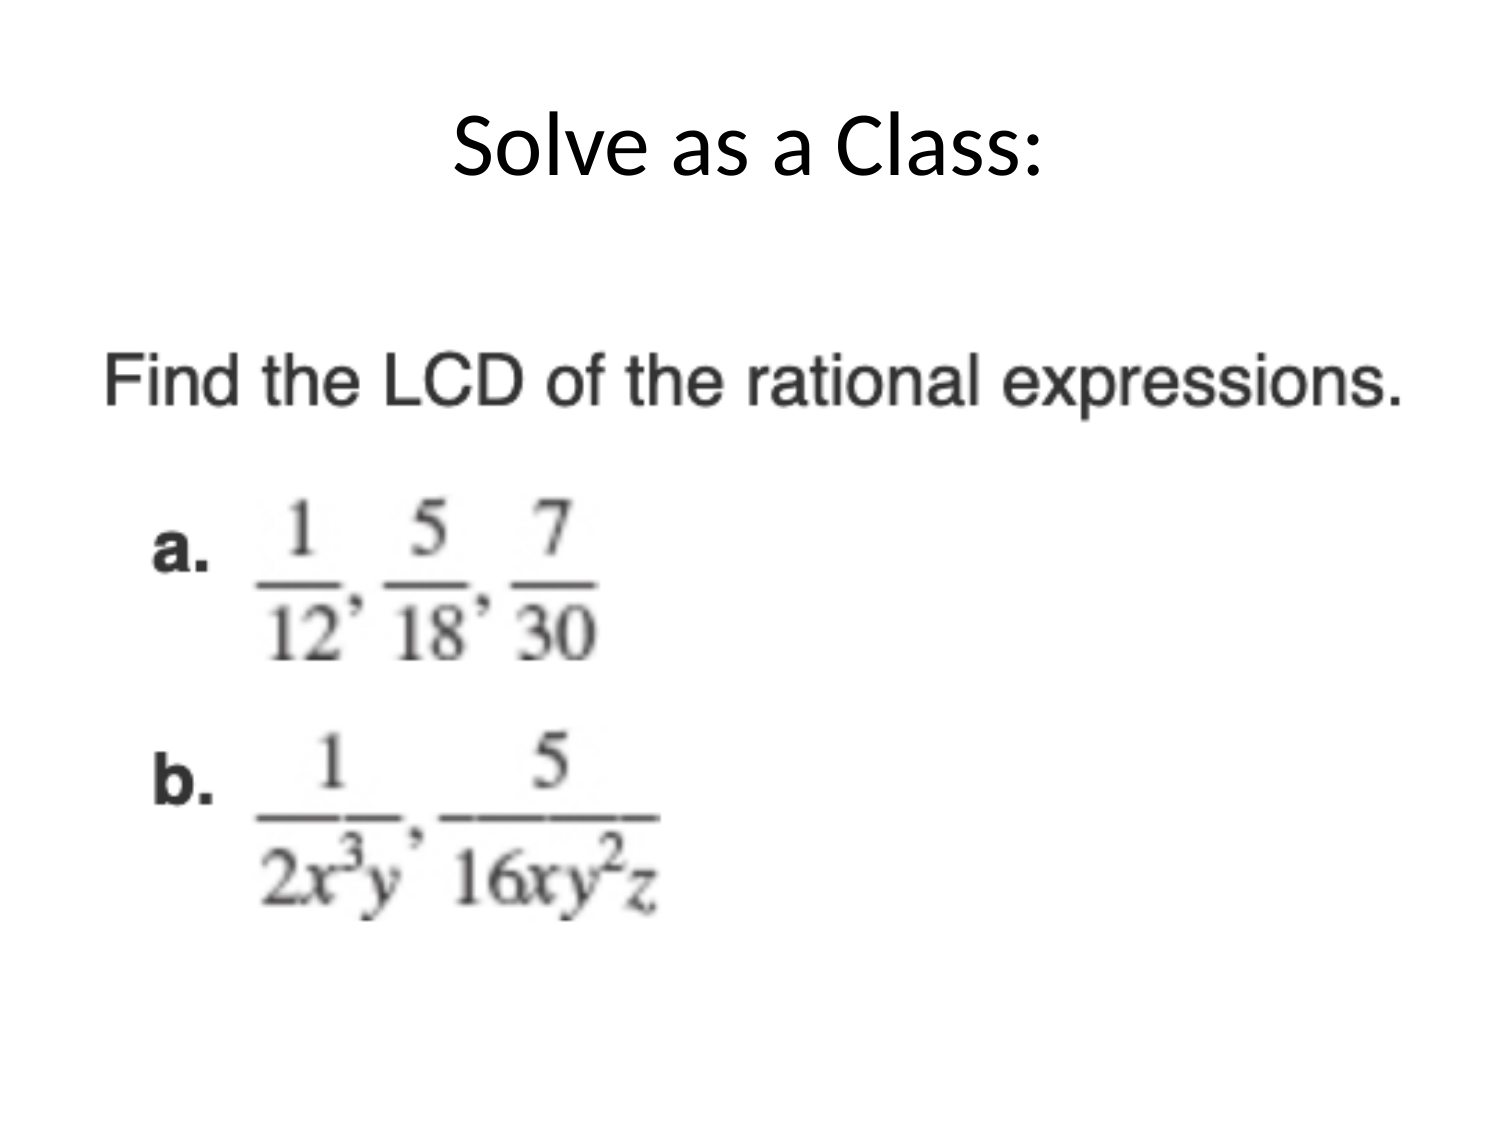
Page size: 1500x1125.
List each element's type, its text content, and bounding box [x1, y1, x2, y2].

title Solve as a Class: [75, 45, 1425, 233]
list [74, 262, 1426, 1006]
